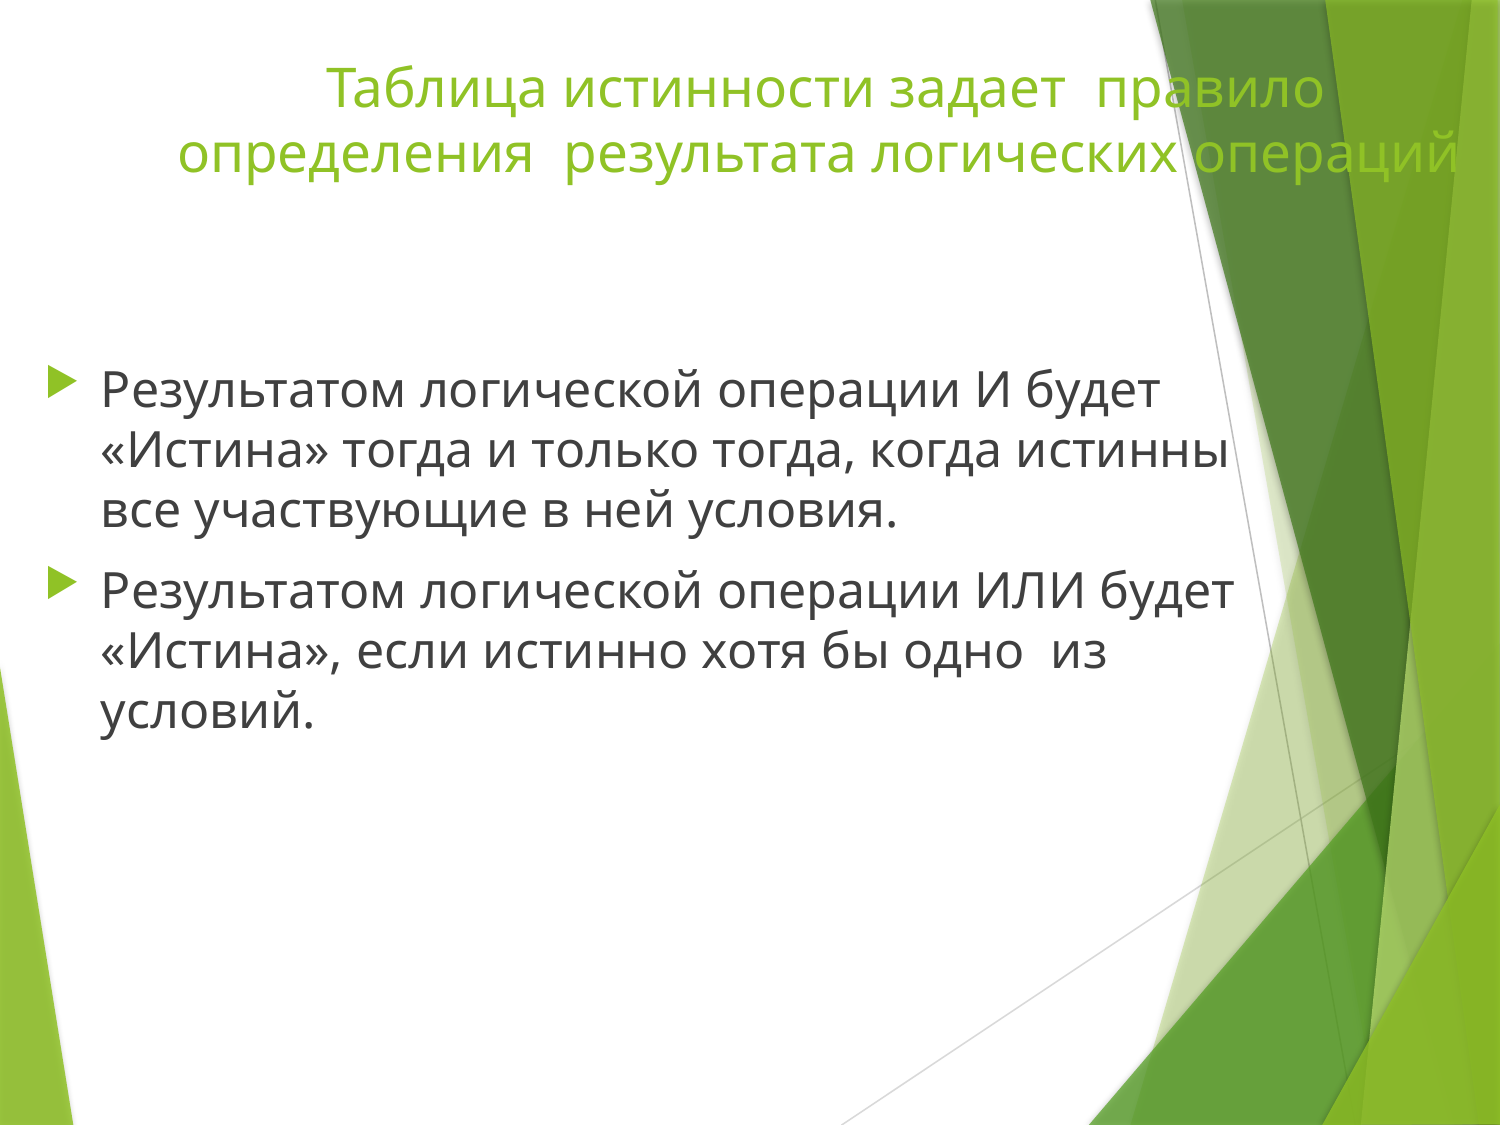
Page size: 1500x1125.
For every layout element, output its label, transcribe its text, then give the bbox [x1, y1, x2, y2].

list Результатом логической операции И будет «Истина» тогда и только тогда, когда истинны все участвующие в ней условия. Результатом логической операции ИЛИ будет «Истина», если истинно хотя бы одно из условий. [29, 349, 1260, 1036]
title Таблица истинности задает правило определения результата логических операций [152, 45, 1500, 235]
